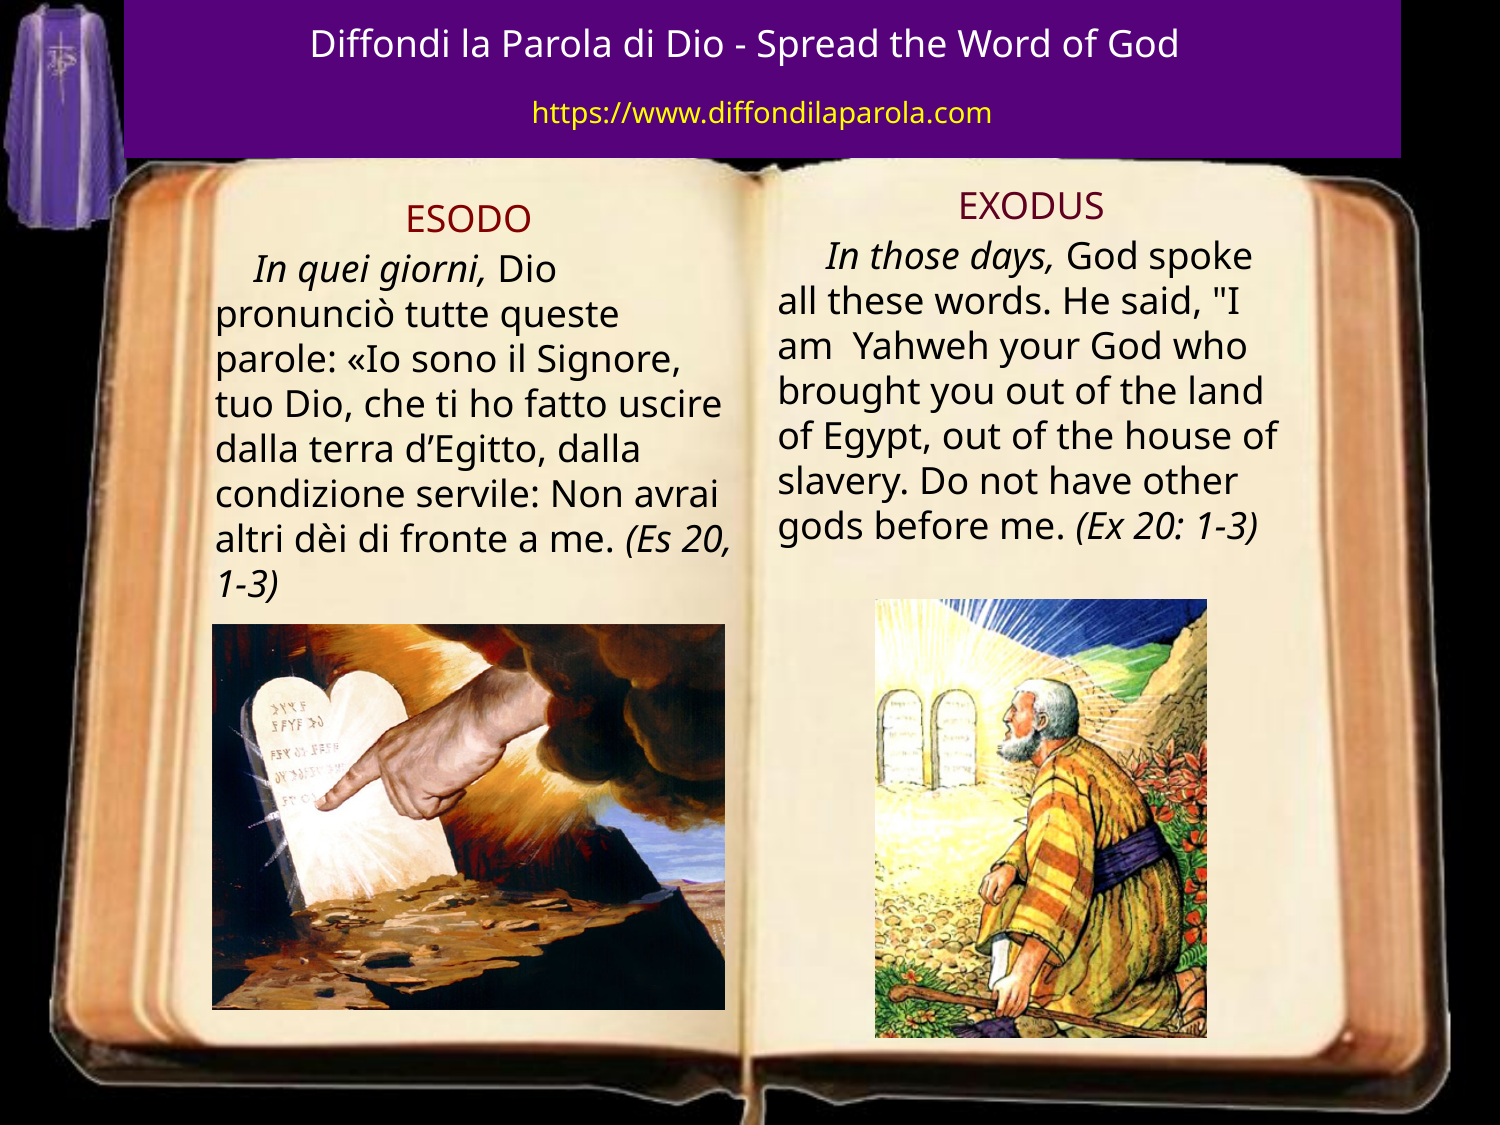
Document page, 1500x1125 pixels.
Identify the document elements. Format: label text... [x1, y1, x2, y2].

text_box In those days, God spoke all these words. He said, "I am Yahweh your God who brought you out of the land of Egypt, out of the house of slavery. Do not have other gods before me. (Ex 20: 1-3) [762, 224, 1313, 555]
text_box ESODO [187, 187, 750, 248]
picture [0, 0, 1500, 1125]
text_box Diffondi la Parola di Dio - Spread the Word of God https://www.diffondilaparola.com [124, 0, 1400, 158]
text_box In quei giorni, Dio pronunciò tutte queste parole: «Io sono il Signore, tuo Dio, che ti ho fatto uscire dalla terra d’Egitto, dalla condizione servile: Non avrai altri dèi di fronte a me. (Es 20, 1-3) [200, 237, 750, 613]
text_box EXODUS [774, 174, 1288, 235]
